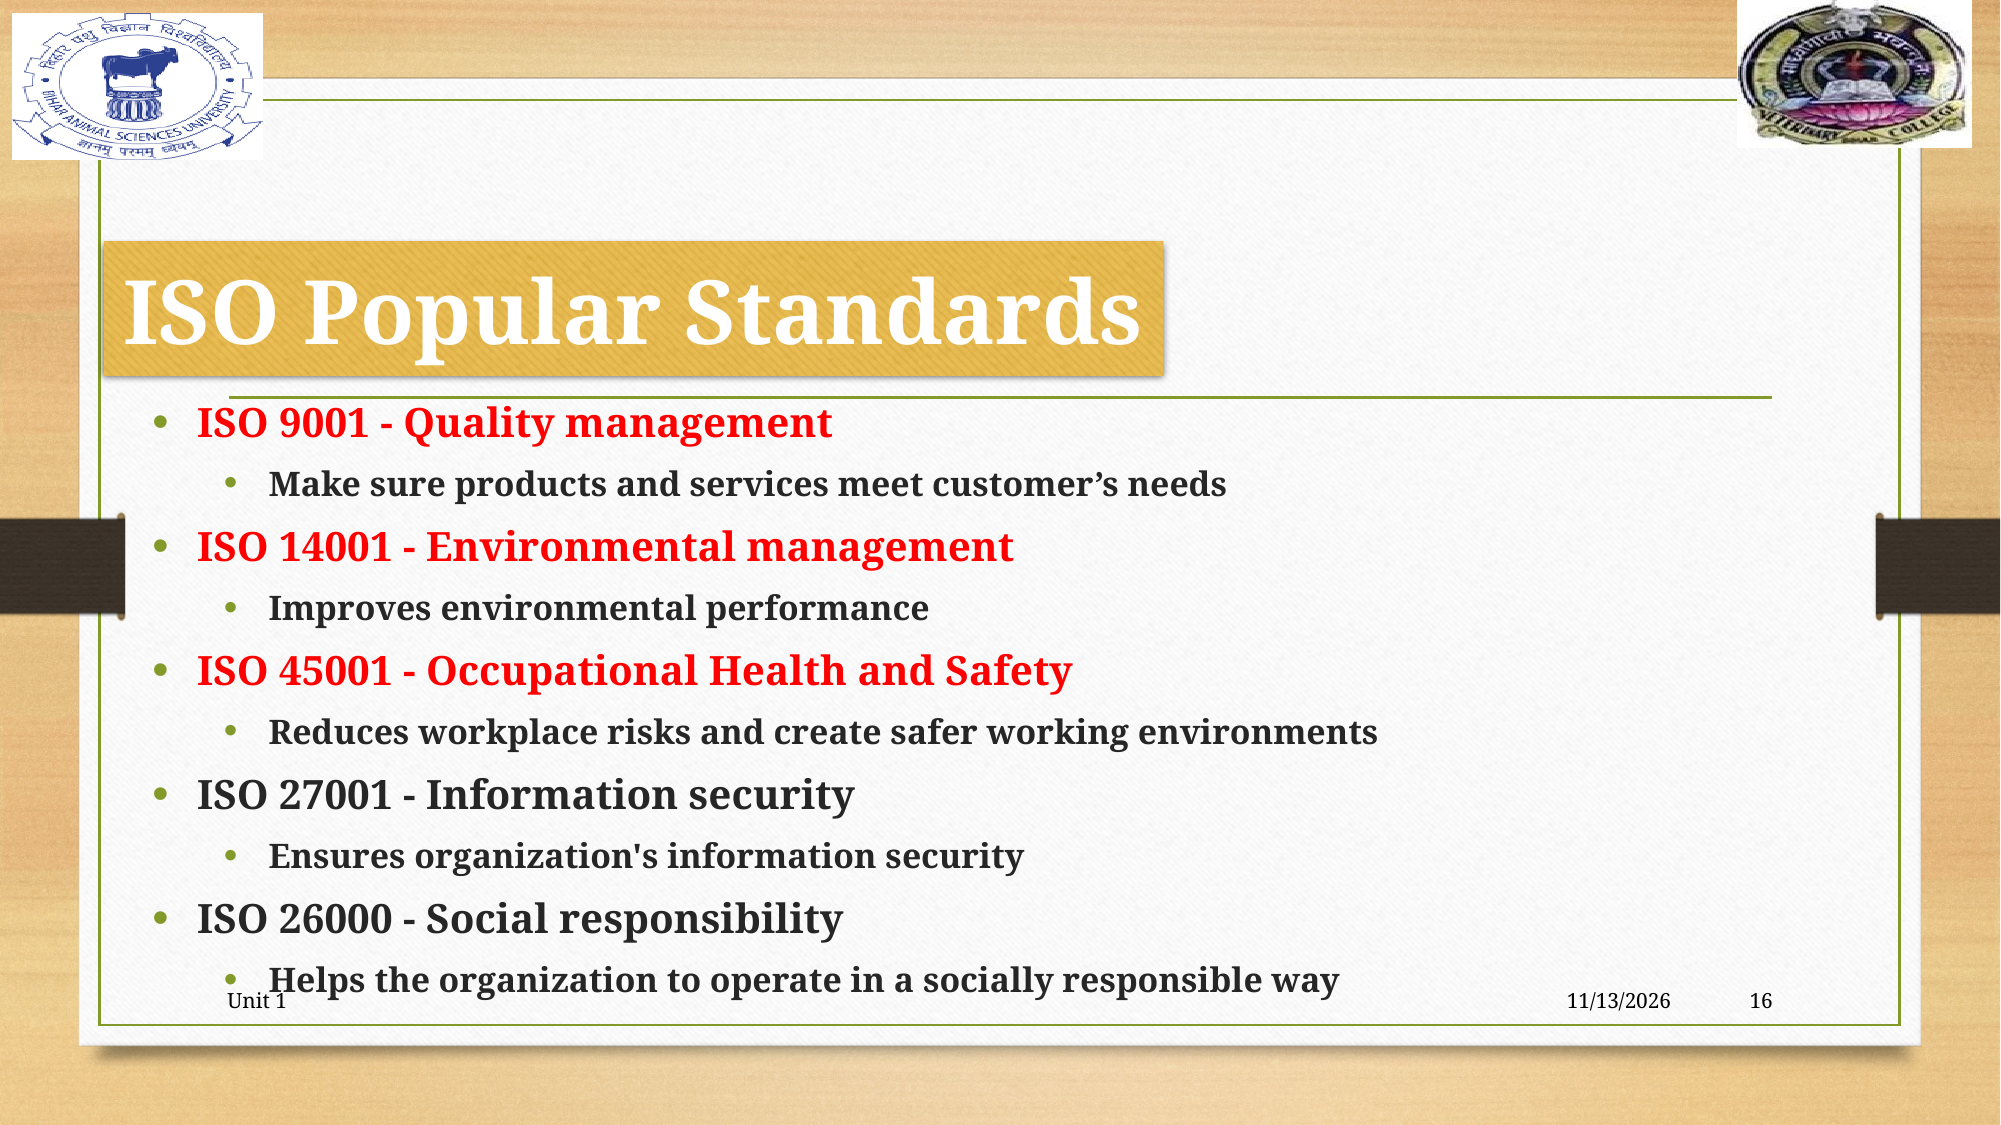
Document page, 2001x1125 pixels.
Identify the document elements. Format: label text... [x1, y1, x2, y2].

picture [0, 0, 2001, 1125]
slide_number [1423, 979, 1686, 1025]
list ISO 9001 - Quality management Make sure products and services meet customer’s needs ISO 14001 - Environmental management Improves environmental performance ISO 45001 - Occupational Health and Safety Reduces workplace risks and create safer working environments ISO 27001 - Information security Ensures organization's information security ISO 26000 - Social responsibility Helps the organization to operate in a socially responsible way [137, 389, 1863, 1014]
footer Unit 1 [212, 979, 1411, 1025]
title ISO Popular Standards [103, 241, 1164, 376]
slide_number 16 [1698, 979, 1788, 1025]
